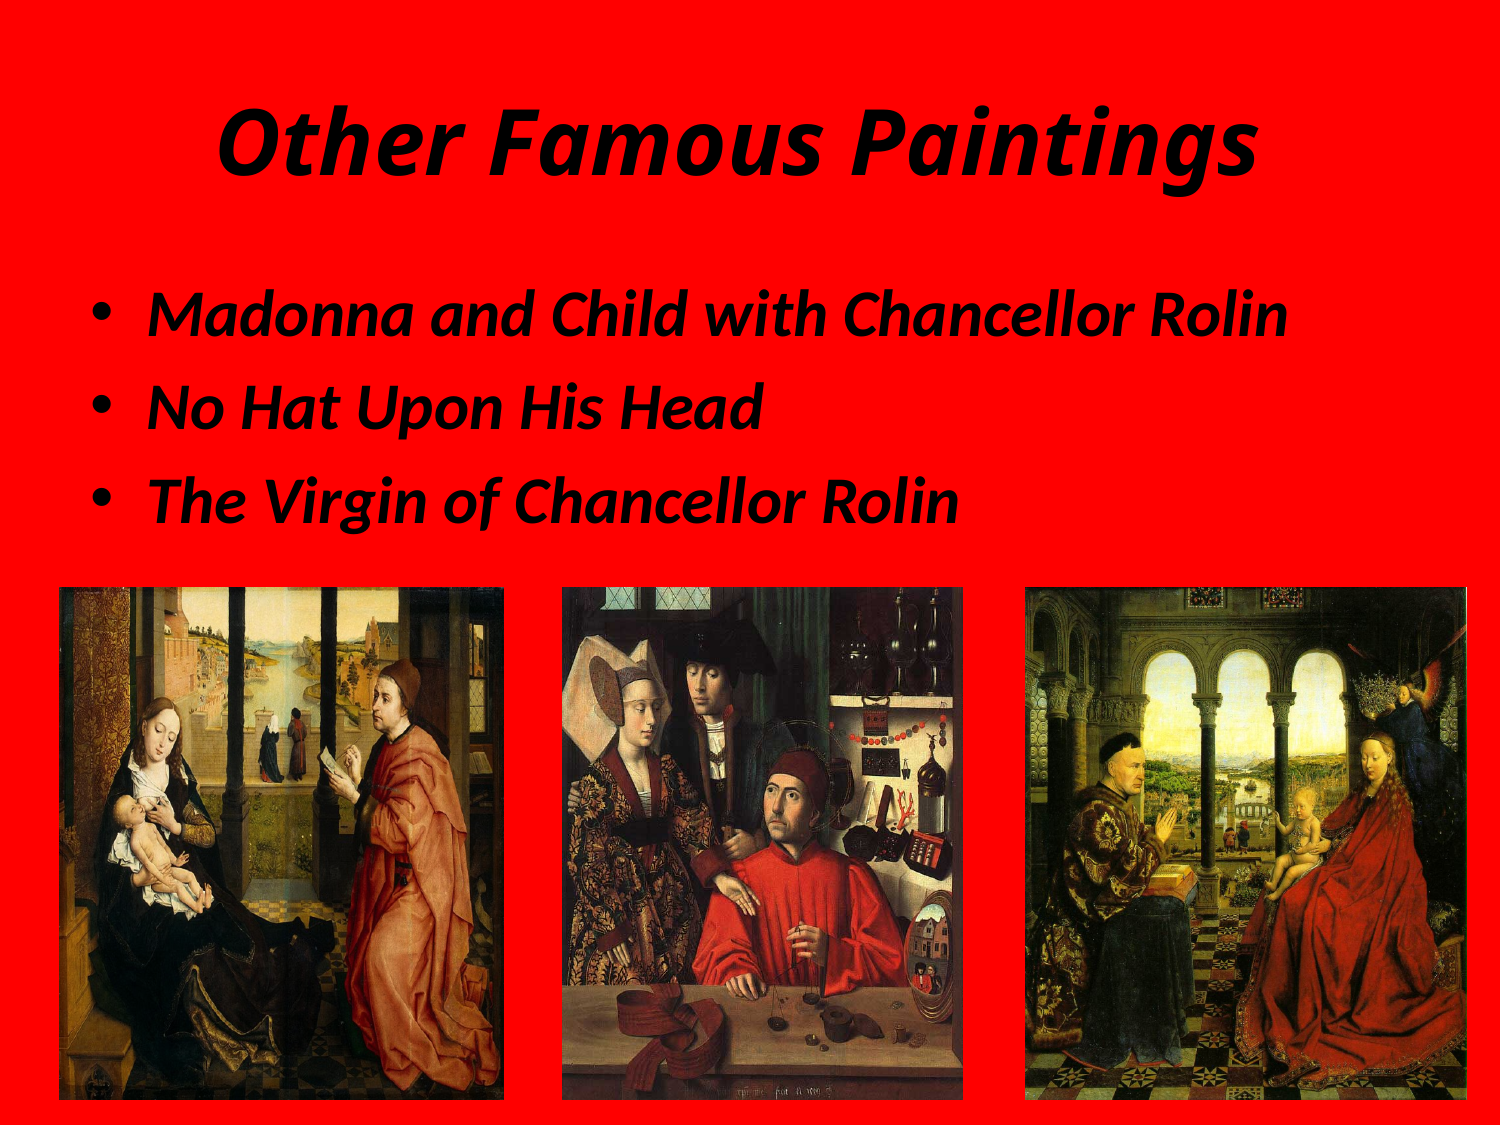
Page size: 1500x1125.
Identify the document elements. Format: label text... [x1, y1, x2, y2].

picture [59, 587, 504, 1101]
picture [1024, 587, 1468, 1101]
list Madonna and Child with Chancellor Rolin No Hat Upon His Head The Virgin of Chancellor Rolin [75, 262, 1425, 1005]
title Other Famous Paintings [75, 45, 1425, 233]
picture [562, 587, 963, 1101]
